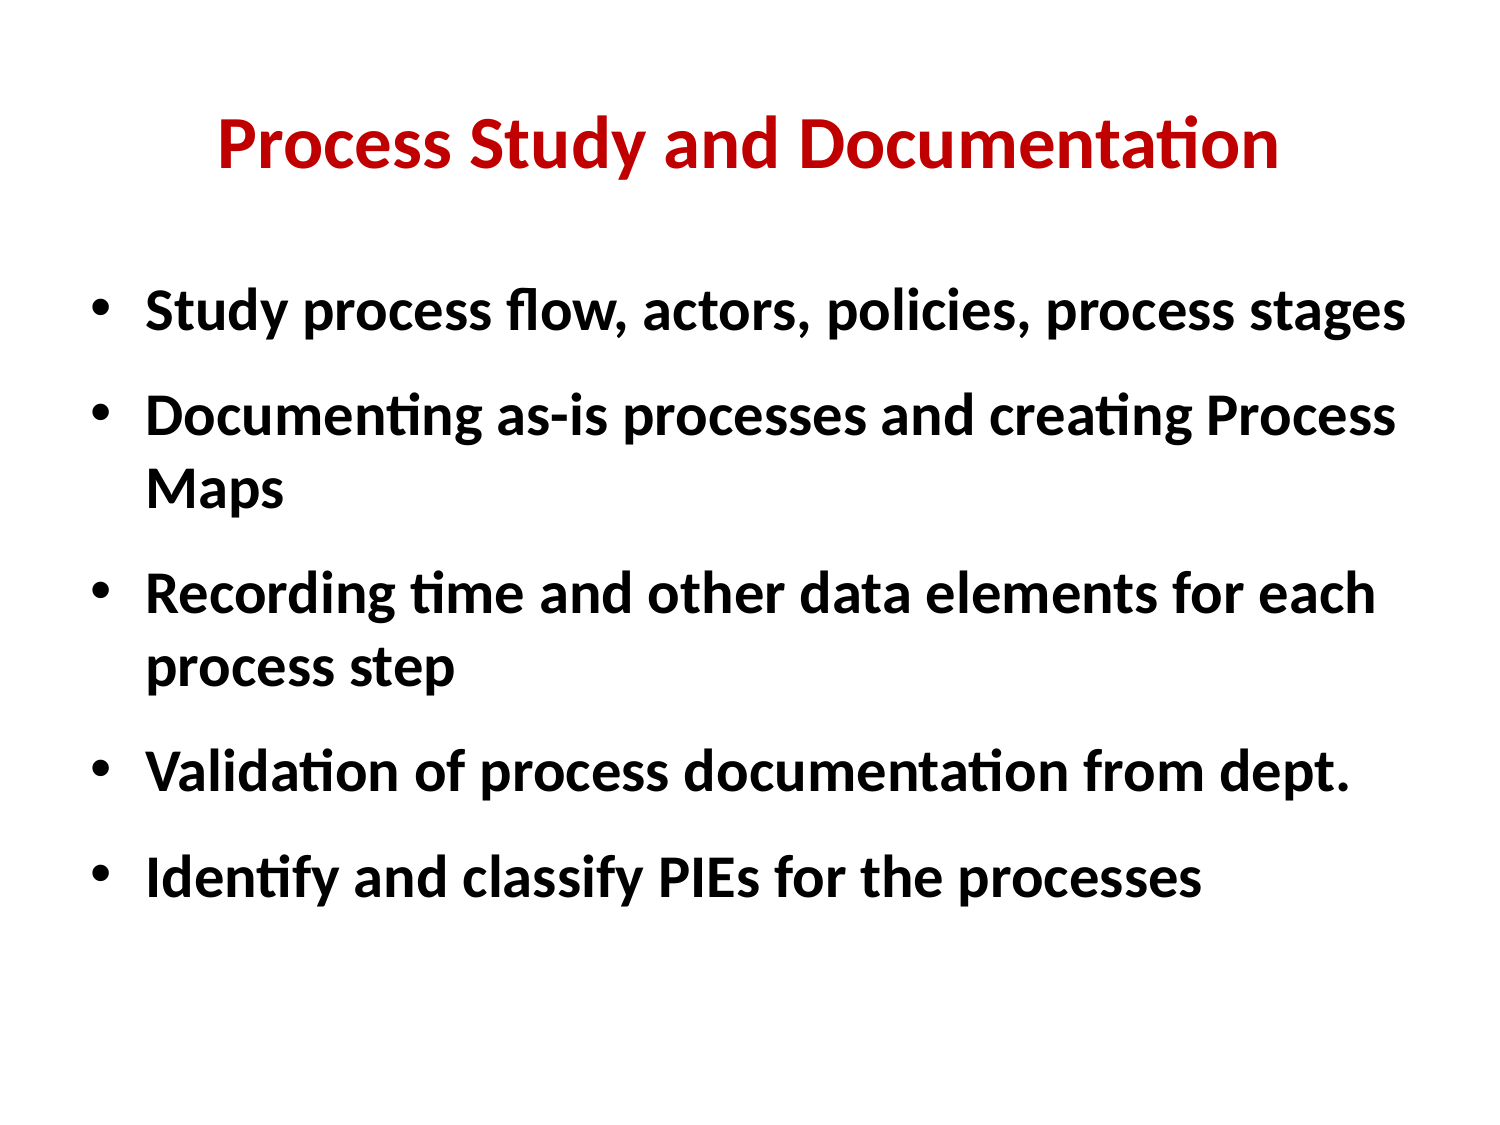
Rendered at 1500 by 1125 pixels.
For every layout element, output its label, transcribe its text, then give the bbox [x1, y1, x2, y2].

list Study process flow, actors, policies, process stages Documenting as-is processes and creating Process Maps Recording time and other data elements for each process step Validation of process documentation from dept. Identify and classify PIEs for the processes [75, 262, 1425, 1005]
title Process Study and Documentation [75, 45, 1425, 233]
